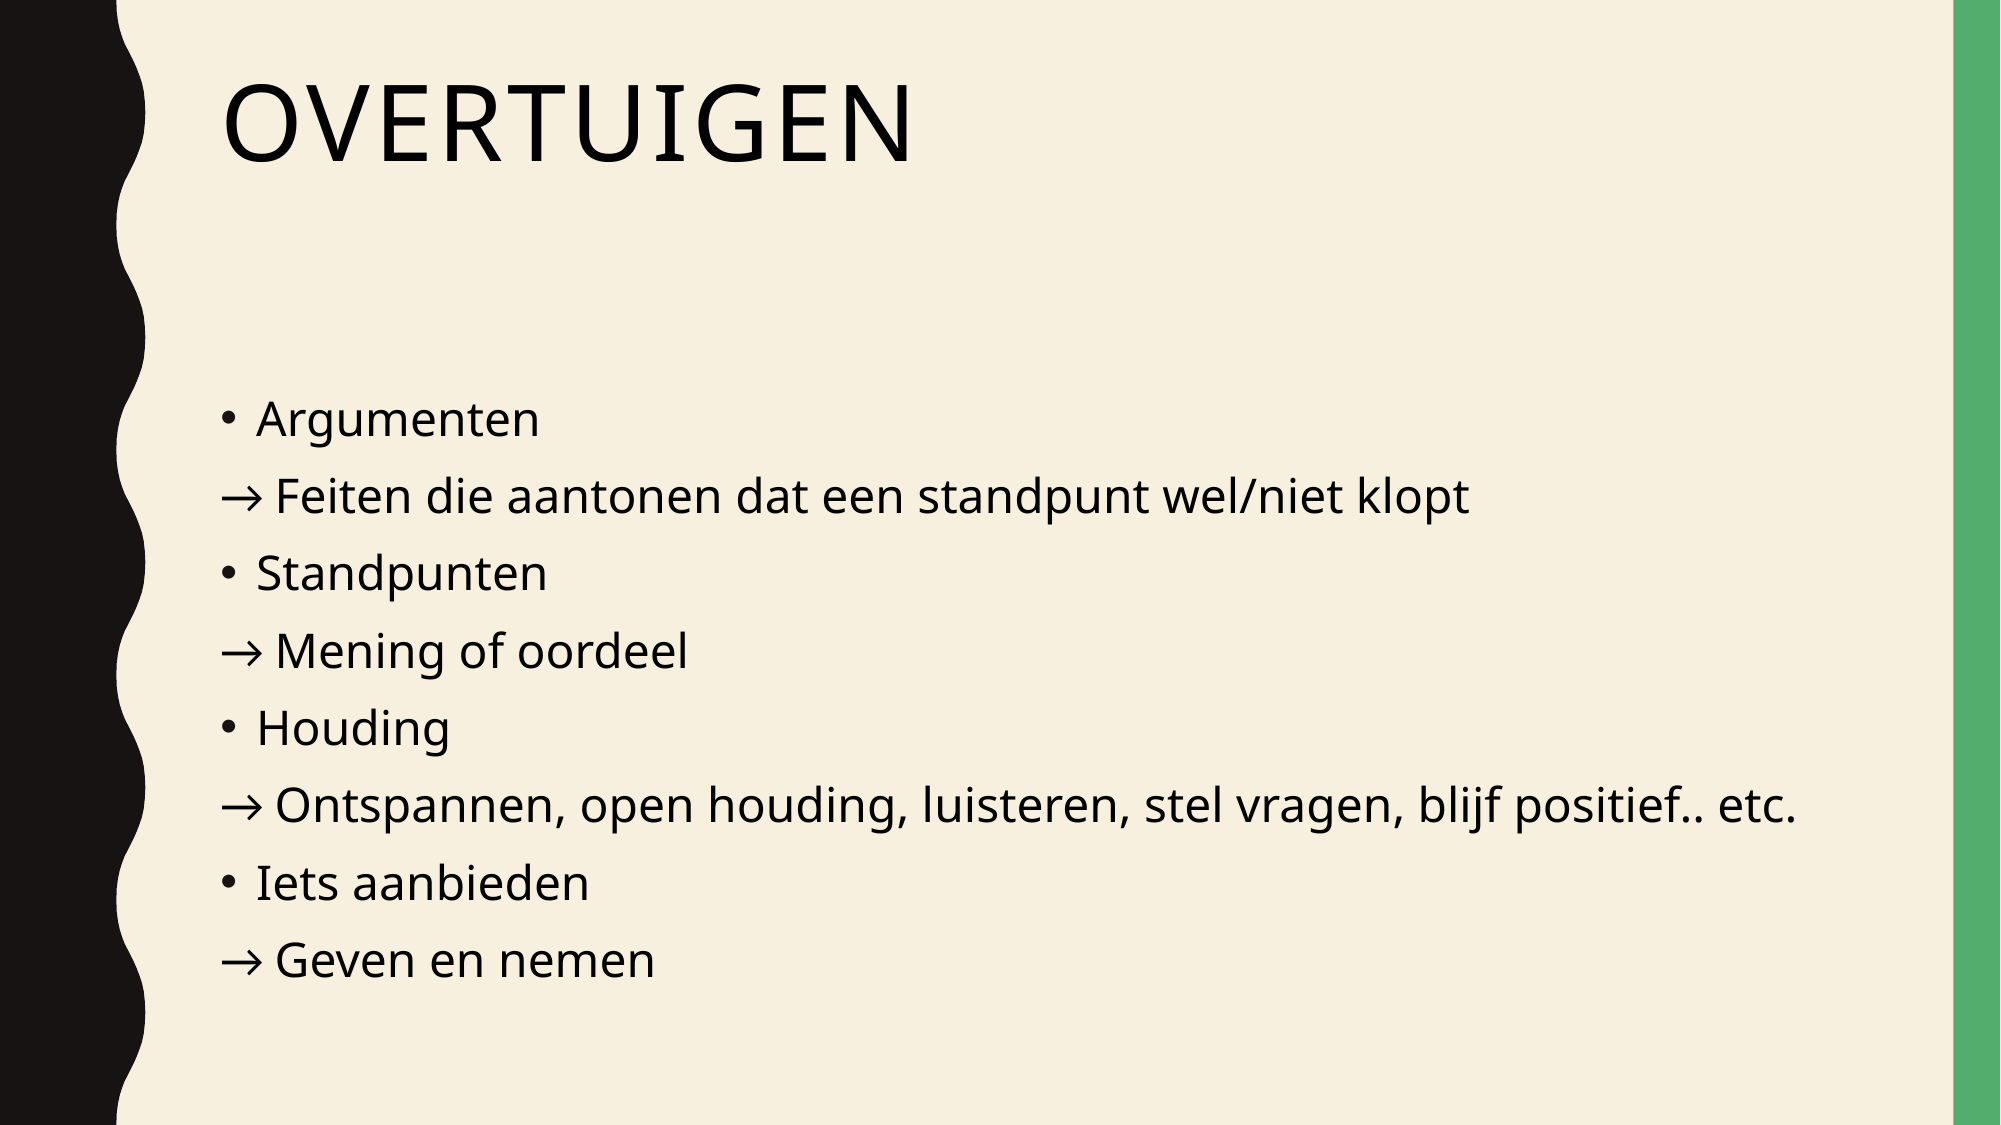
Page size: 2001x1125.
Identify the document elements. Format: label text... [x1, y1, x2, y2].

title overtuigen [205, 62, 1875, 308]
list Argumenten → Feiten die aantonen dat een standpunt wel/niet klopt Standpunten → Mening of oordeel Houding → Ontspannen, open houding, luisteren, stel vragen, blijf positief.. etc. Iets aanbieden → Geven en nemen [205, 375, 1875, 1007]
